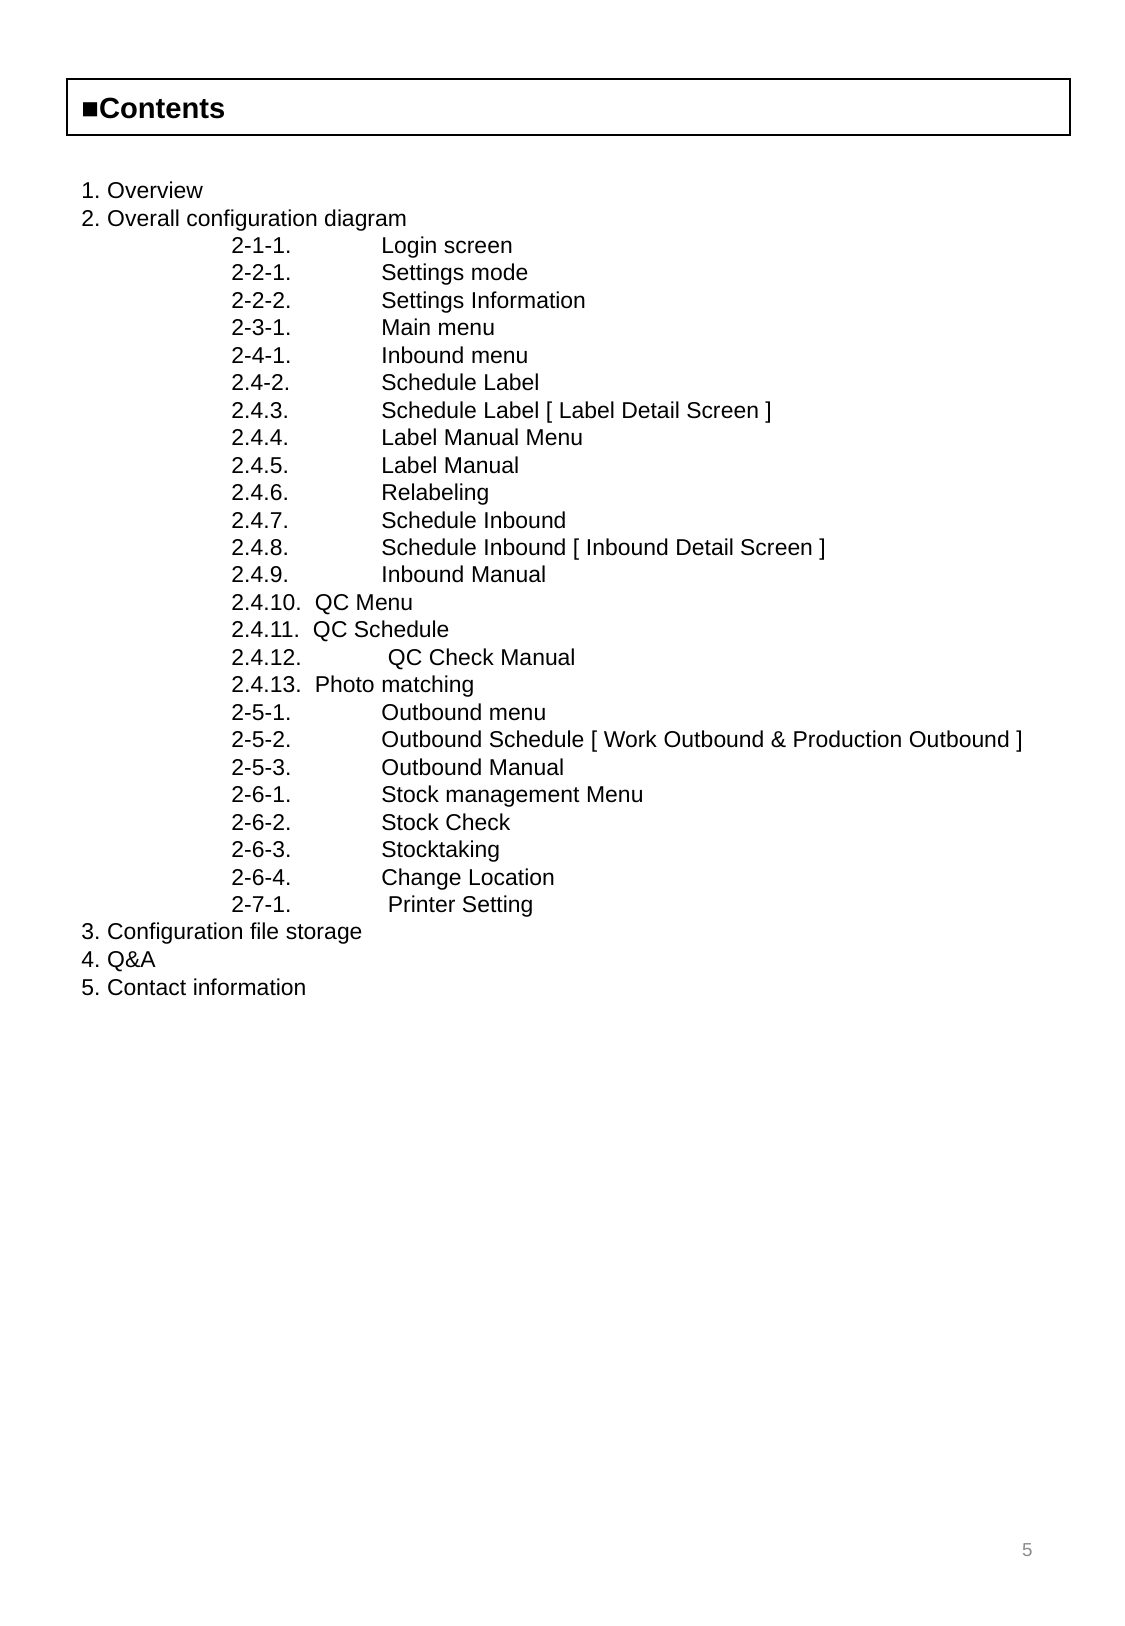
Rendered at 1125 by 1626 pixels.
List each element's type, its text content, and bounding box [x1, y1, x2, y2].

text_box ■Contents [66, 78, 1071, 136]
slide_number 5 [794, 1506, 1048, 1593]
text_box 1. Overview 2. Overall configuration diagram 2-1-1. Login screen 2-2-1. Settings mode 2-2-2. Settings Information 2-3-1. Main menu 2-4-1. Inbound menu 2.4-2. Schedule Label 2.4.3. Schedule Label [ Label Detail Screen ] 2.4.4. Label Manual Menu 2.4.5. Label Manual 2.4.6. Relabeling 2.4.7. Schedule Inbound 2.4.8. Schedule Inbound [ Inbound Detail Screen ] 2.4.9. Inbound Manual 2.4.10. QC Menu 2.4.11. QC Schedule 2.4.12. QC Check Manual 2.4.13. Photo matching 2-5-1. Outbound menu 2-5-2. Outbound Schedule [ Work Outbound & Production Outbound ] 2-5-3. Outbound Manual 2-6-1. Stock management Menu 2-6-2. Stock Check 2-6-3. Stocktaking 2-6-4. Change Location 2-7-1. Printer Setting 3. Configuration file storage 4. Q&A 5. Contact information [66, 168, 1071, 1007]
